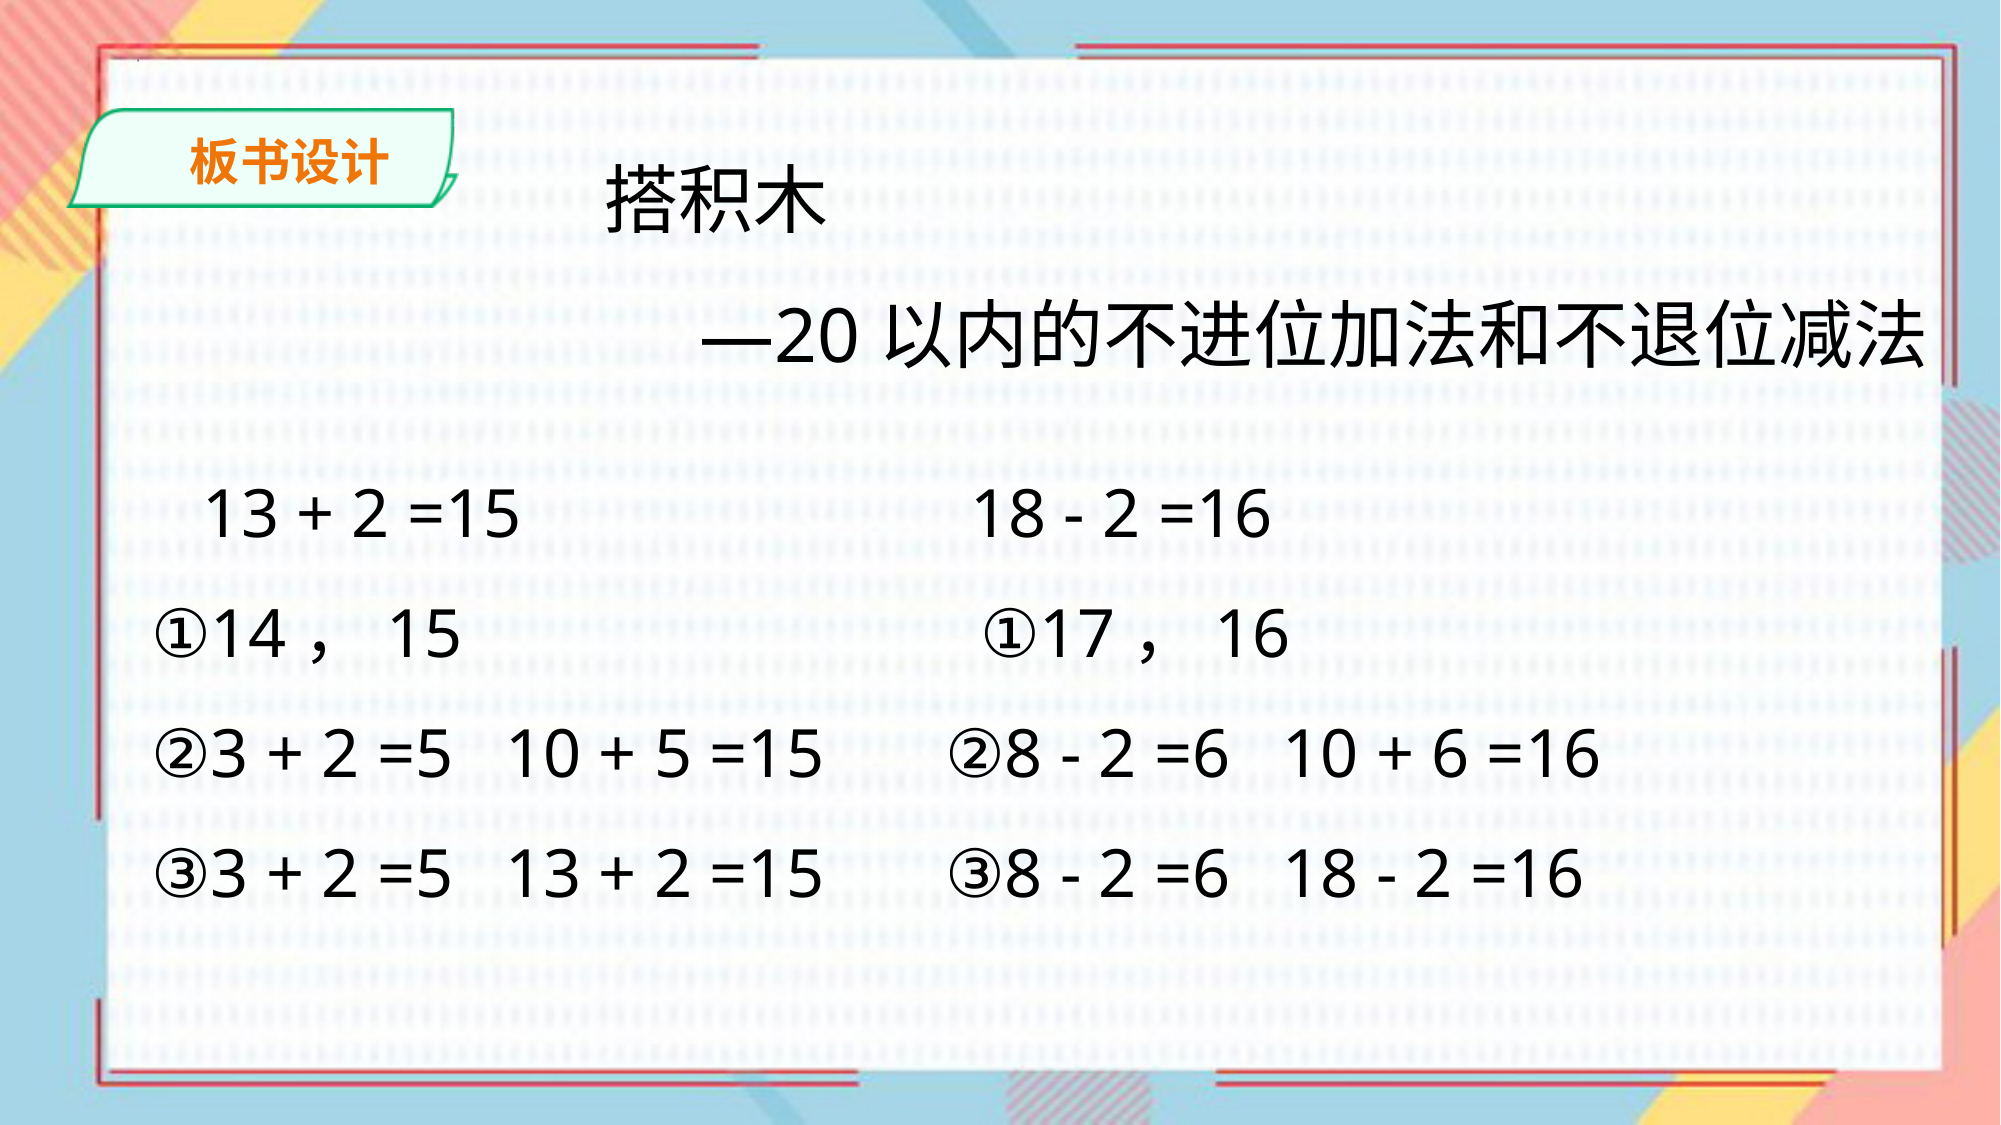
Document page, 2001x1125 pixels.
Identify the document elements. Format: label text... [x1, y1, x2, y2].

picture [0, 0, 2001, 1125]
text_box 搭积木 —20以内的不进位加法和不退位减法 [548, 100, 2000, 385]
text_box 13 + 2 =15 18 - 2 =16 ①14，15 ①17，16 ②3 + 2 =5 10 + 5 =15 ②8 - 2 =6 10 + 6 =16 ③3 + 2 =5 13 + 2 =15 ③8 - 2 =6 18 - 2 =16 [136, 423, 1905, 919]
